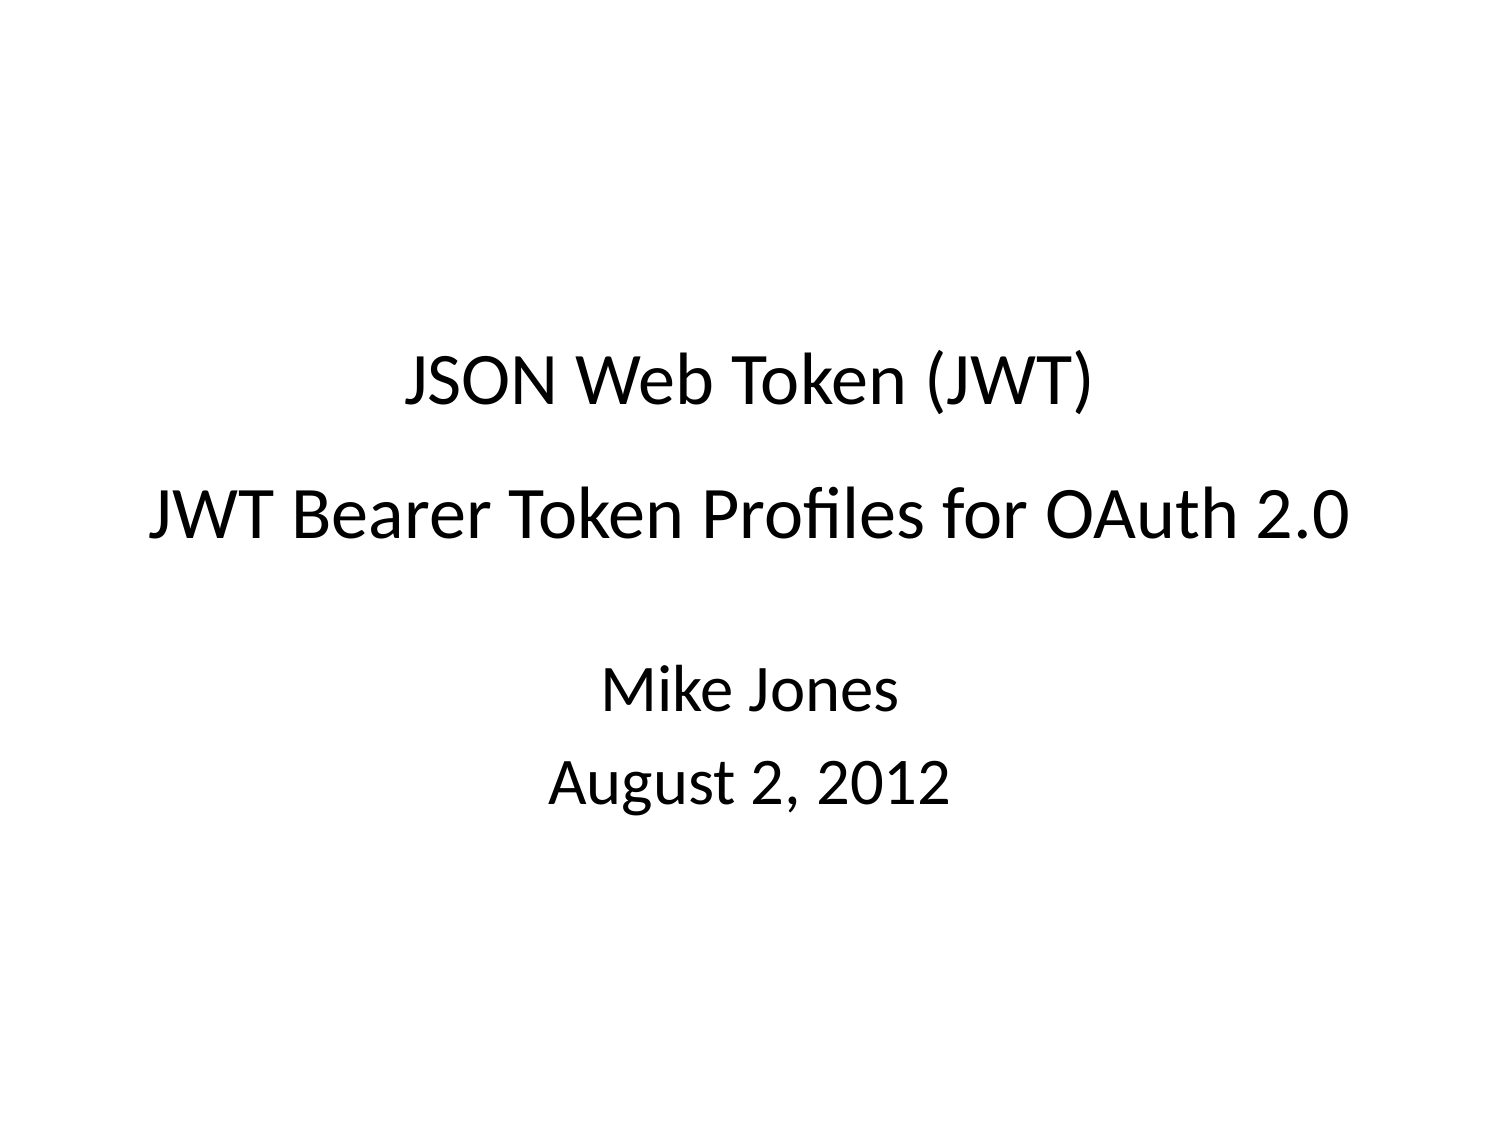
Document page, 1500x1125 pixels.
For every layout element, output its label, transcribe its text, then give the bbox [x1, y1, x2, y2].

subtitle Mike Jones August 2, 2012 [225, 637, 1275, 925]
title JSON Web Token (JWT) JWT Bearer Token Profiles for OAuth 2.0 [37, 321, 1463, 563]
